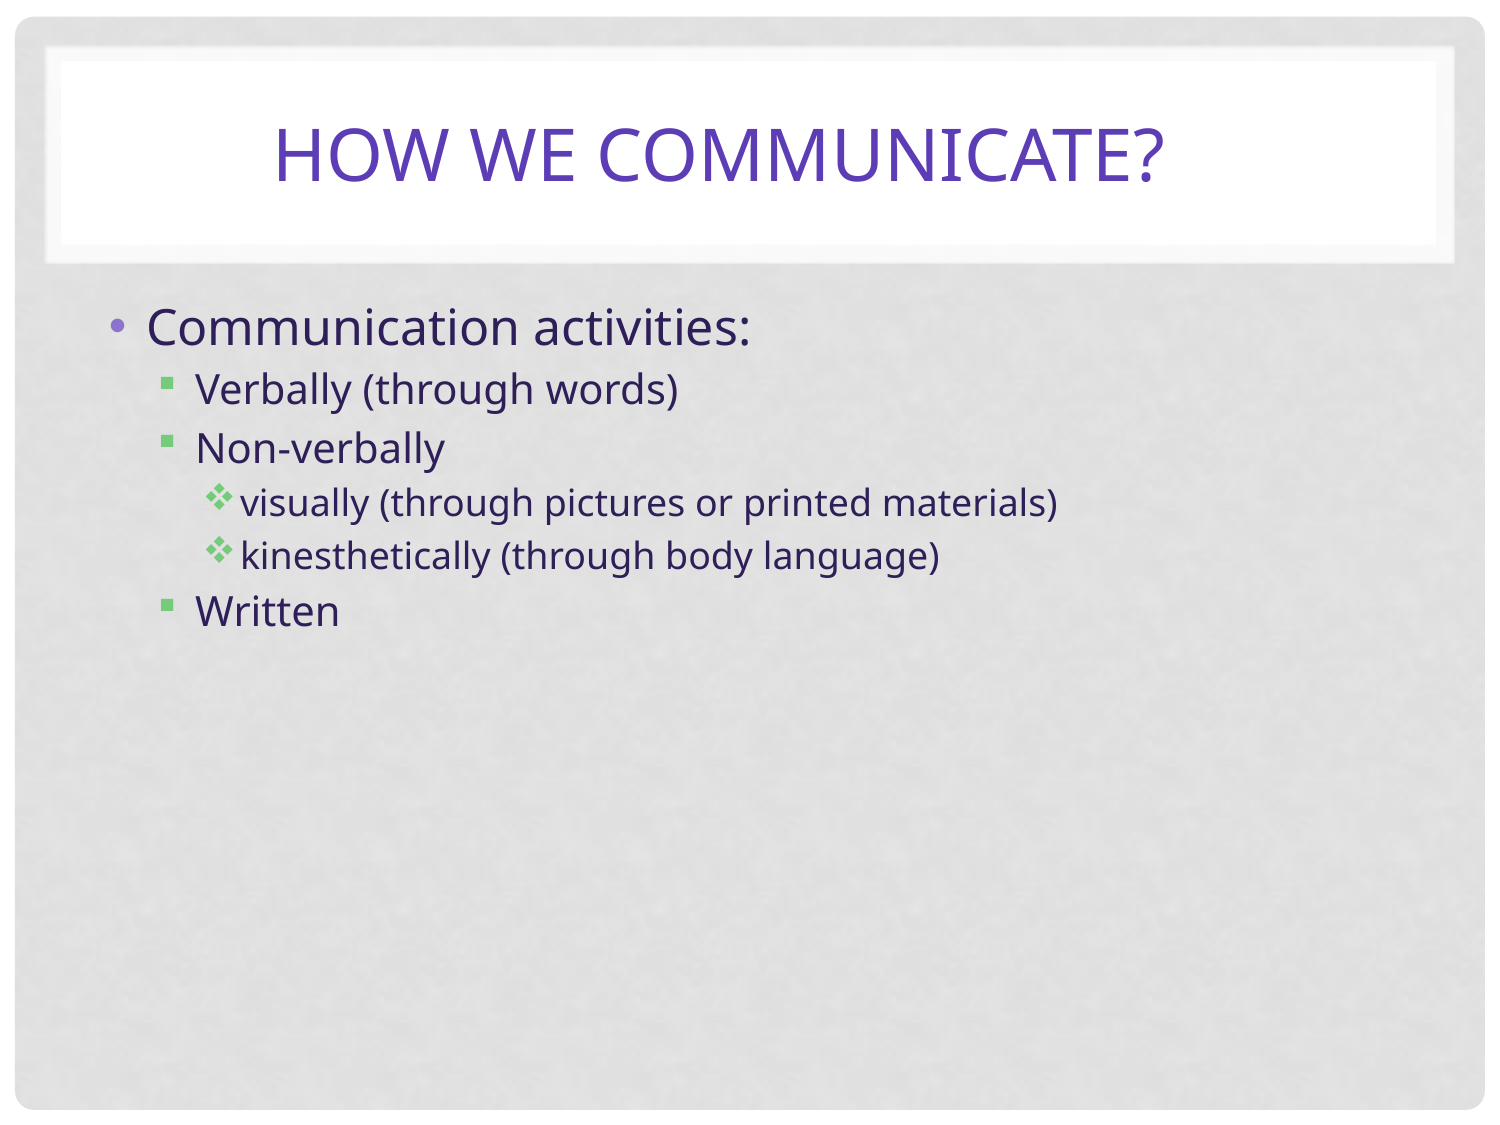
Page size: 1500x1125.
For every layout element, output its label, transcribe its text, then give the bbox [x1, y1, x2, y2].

title How we communicate? [69, 66, 1425, 238]
list Communication activities: Verbally (through words) Non-verbally visually (through pictures or printed materials) kinesthetically (through body language) Written [75, 287, 1425, 1005]
